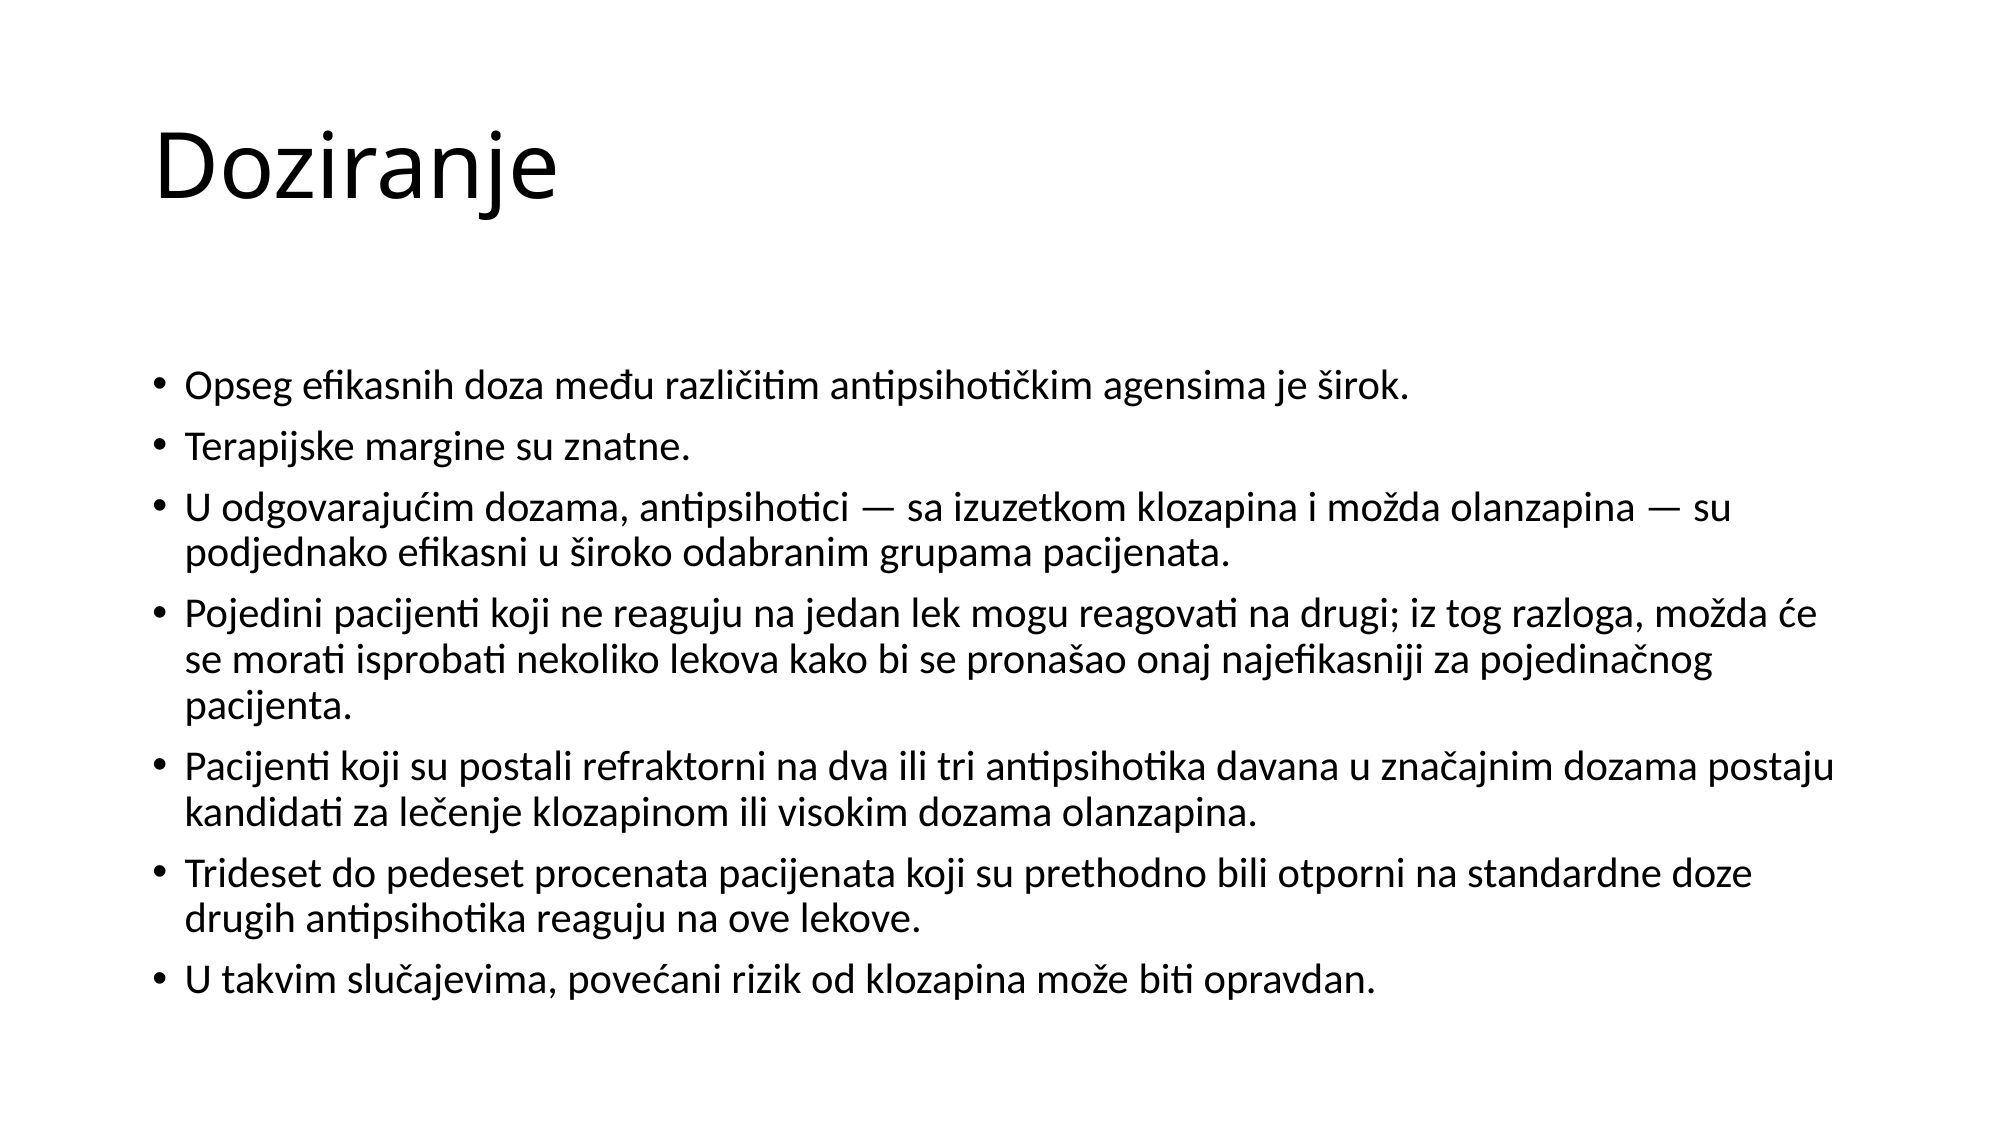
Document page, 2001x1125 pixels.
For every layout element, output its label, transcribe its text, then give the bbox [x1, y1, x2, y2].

title Doziranje [137, 59, 1863, 278]
list Opseg efikasnih doza među različitim antipsihotičkim agensima je širok. Terapijske margine su znatne. U odgovarajućim dozama, antipsihotici — sa izuzetkom klozapina i možda olanzapina — su podjednako efikasni u široko odabranim grupama pacijenata. Pojedini pacijenti koji ne reaguju na jedan lek mogu reagovati na drugi; iz tog razloga, možda će se morati isprobati nekoliko lekova kako bi se pronašao onaj najefikasniji za pojedinačnog pacijenta. Pacijenti koji su postali refraktorni na dva ili tri antipsihotika davana u značajnim dozama postaju kandidati za lečenje klozapinom ili visokim dozama olanzapina. Trideset do pedeset procenata pacijenata koji su prethodno bili otporni na standardne doze drugih antipsihotika reaguju na ove lekove. U takvim slučajevima, povećani rizik od klozapina može biti opravdan. [137, 355, 1863, 1014]
